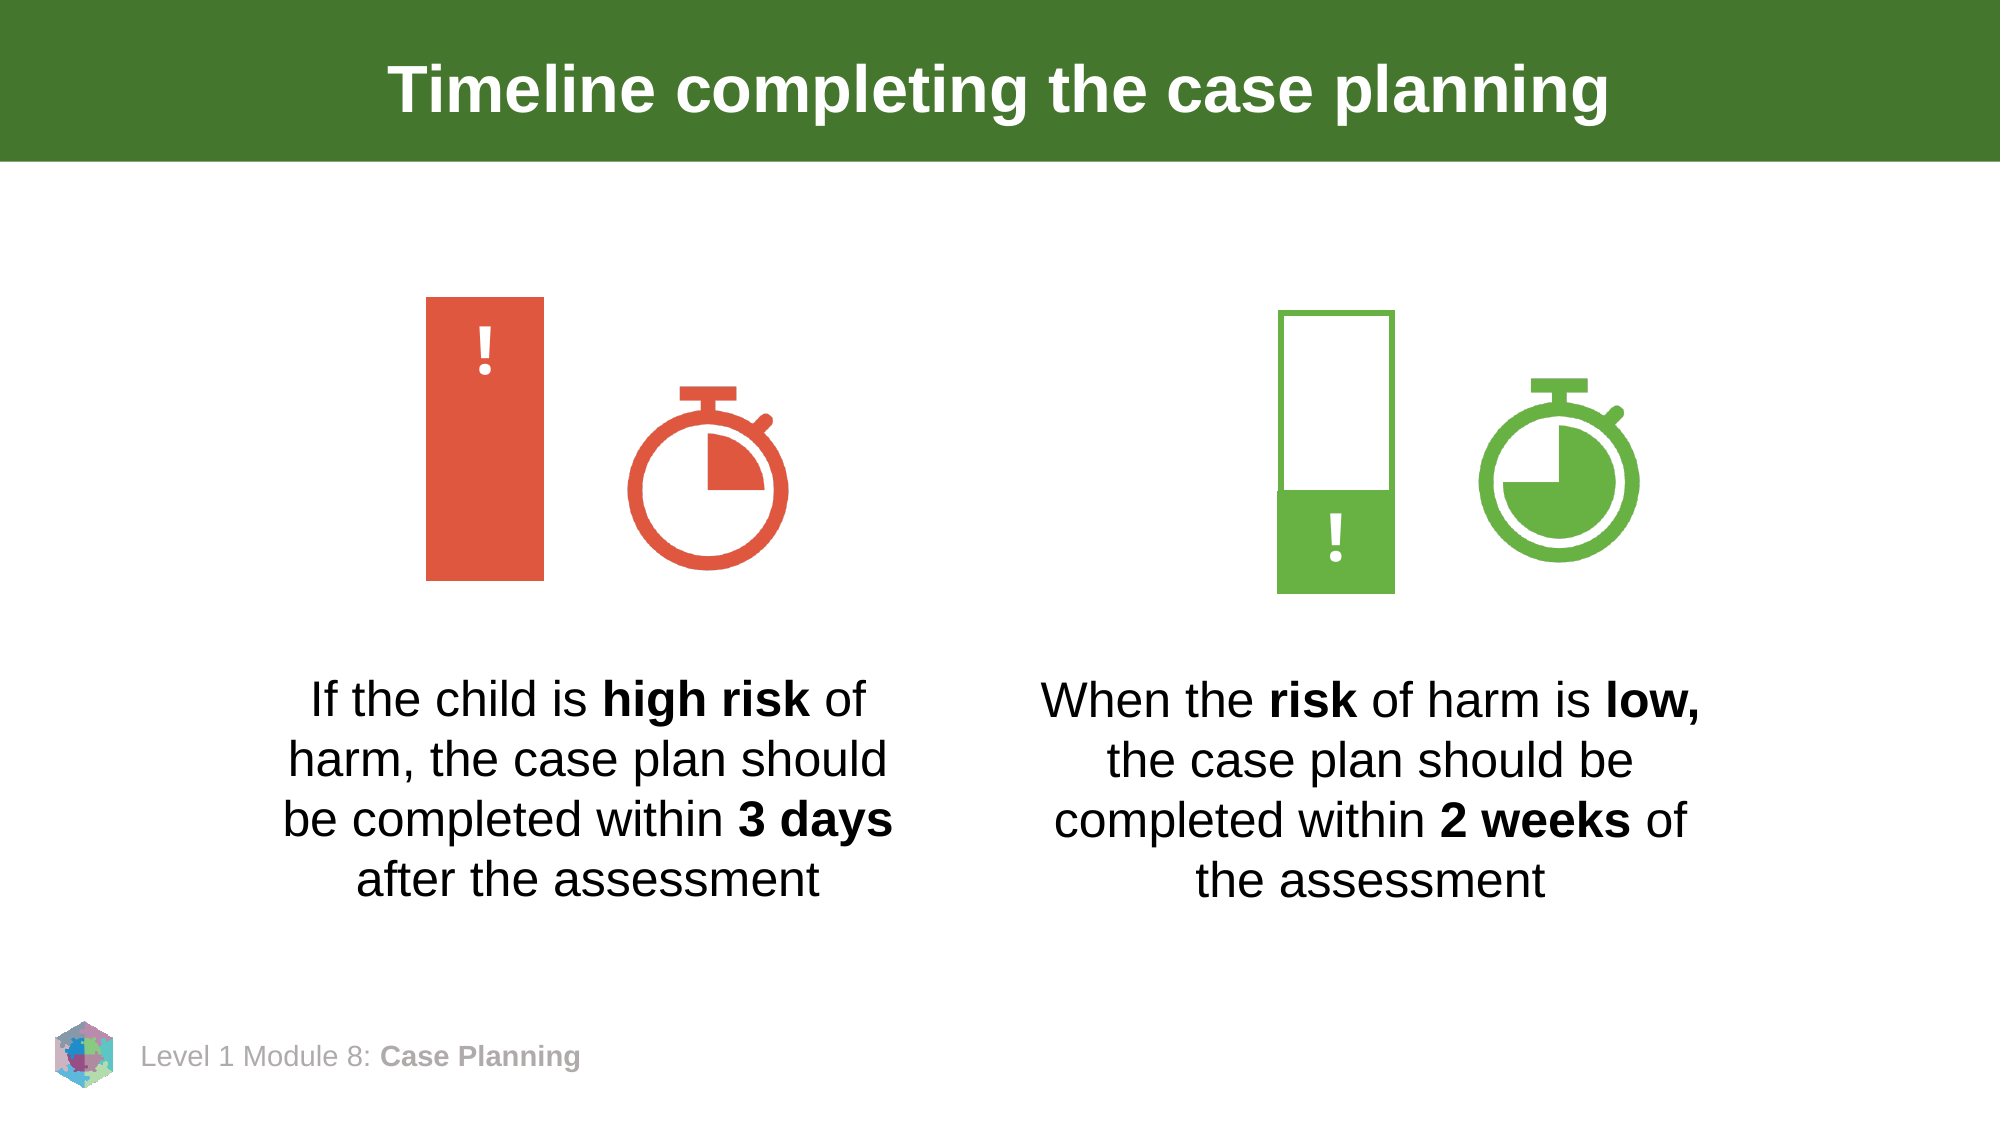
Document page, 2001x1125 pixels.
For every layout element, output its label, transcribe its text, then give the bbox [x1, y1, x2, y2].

picture [55, 1021, 113, 1088]
picture [1446, 357, 1672, 583]
text_box ! [428, 300, 542, 578]
text_box If the child is high risk of harm, the case plan should be completed within 3 days after the assessment [266, 659, 910, 914]
text_box When the risk of harm is low, the case plan should be completed within 2 weeks of the assessment [1015, 659, 1726, 915]
title Timeline completing the case planning [137, 19, 1863, 163]
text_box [1279, 313, 1393, 591]
picture [595, 365, 821, 591]
